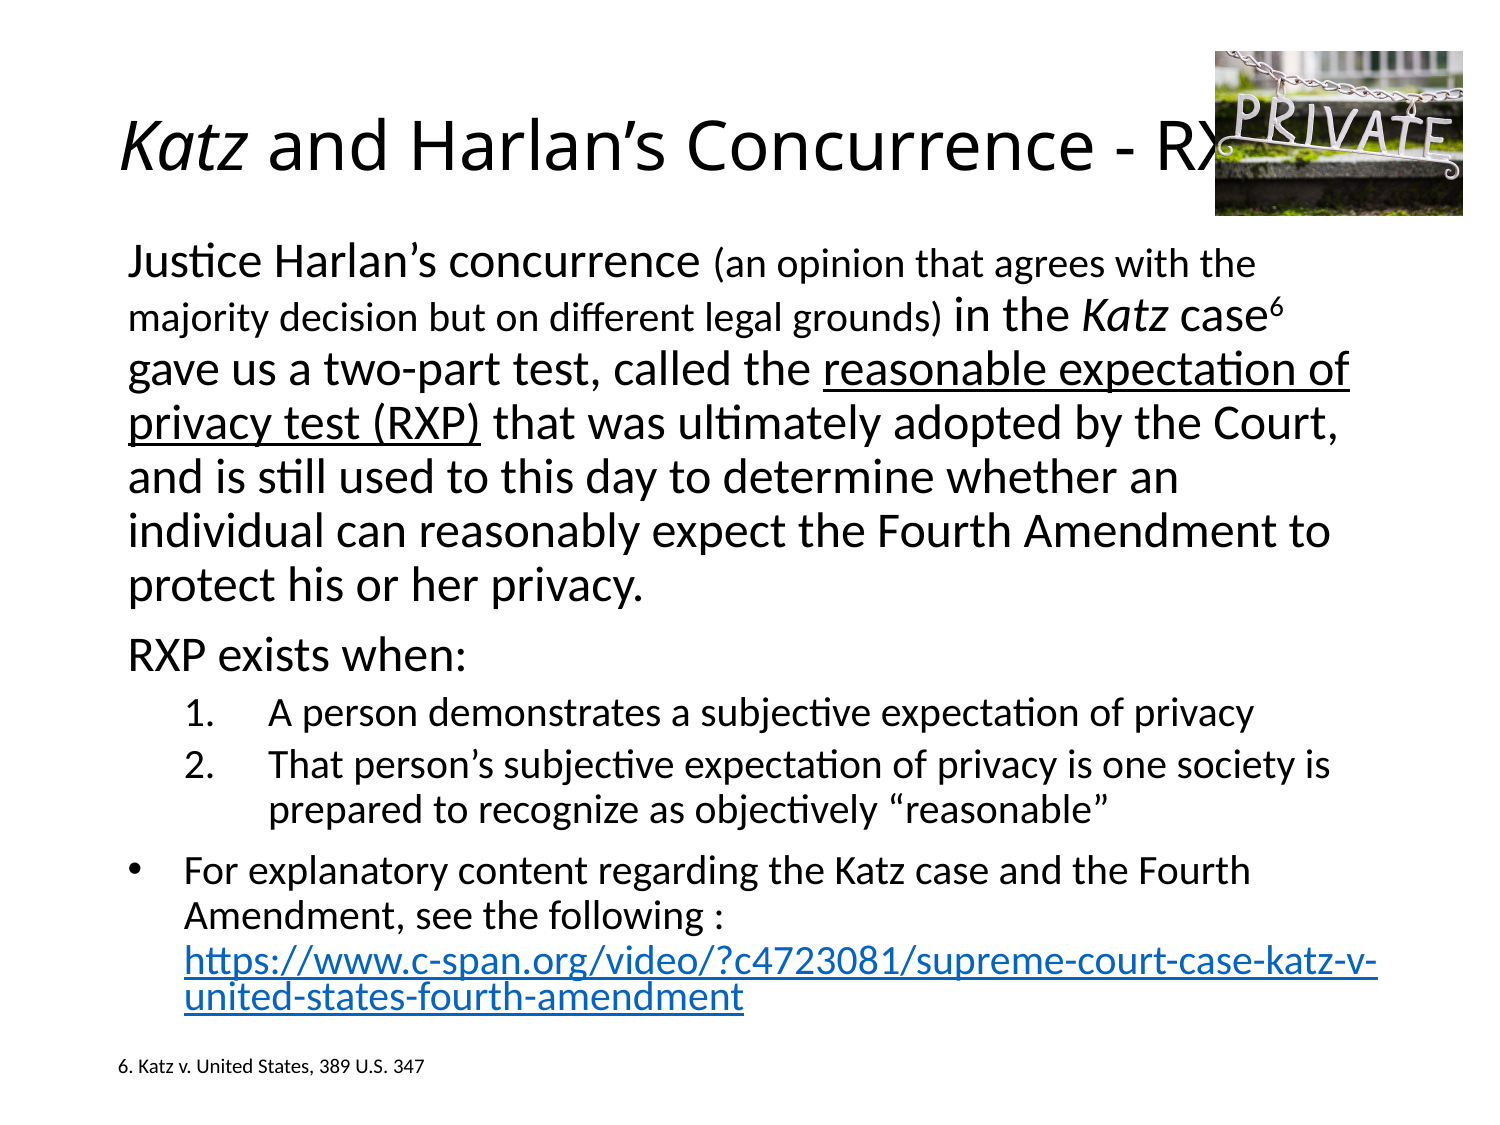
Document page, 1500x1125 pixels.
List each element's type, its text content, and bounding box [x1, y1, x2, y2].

list Justice Harlan’s concurrence (an opinion that agrees with the majority decision but on different legal grounds) in the Katz case6 gave us a two-part test, called the reasonable expectation of privacy test (RXP) that was ultimately adopted by the Court, and is still used to this day to determine whether an individual can reasonably expect the Fourth Amendment to protect his or her privacy. RXP exists when: A person demonstrates a subjective expectation of privacy That person’s subjective expectation of privacy is one society is prepared to recognize as objectively “reasonable” For explanatory content regarding the Katz case and the Fourth Amendment, see the following : https://www.c-span.org/video/?c4723081/supreme-court-case-katz-v-united-states-fourth-amendment [102, 226, 1398, 942]
title Katz and Harlan’s Concurrence - RXP [102, 39, 1398, 226]
picture [1215, 51, 1463, 216]
text_box 6. Katz v. United States, 389 U.S. 347 [103, 1044, 1316, 1085]
